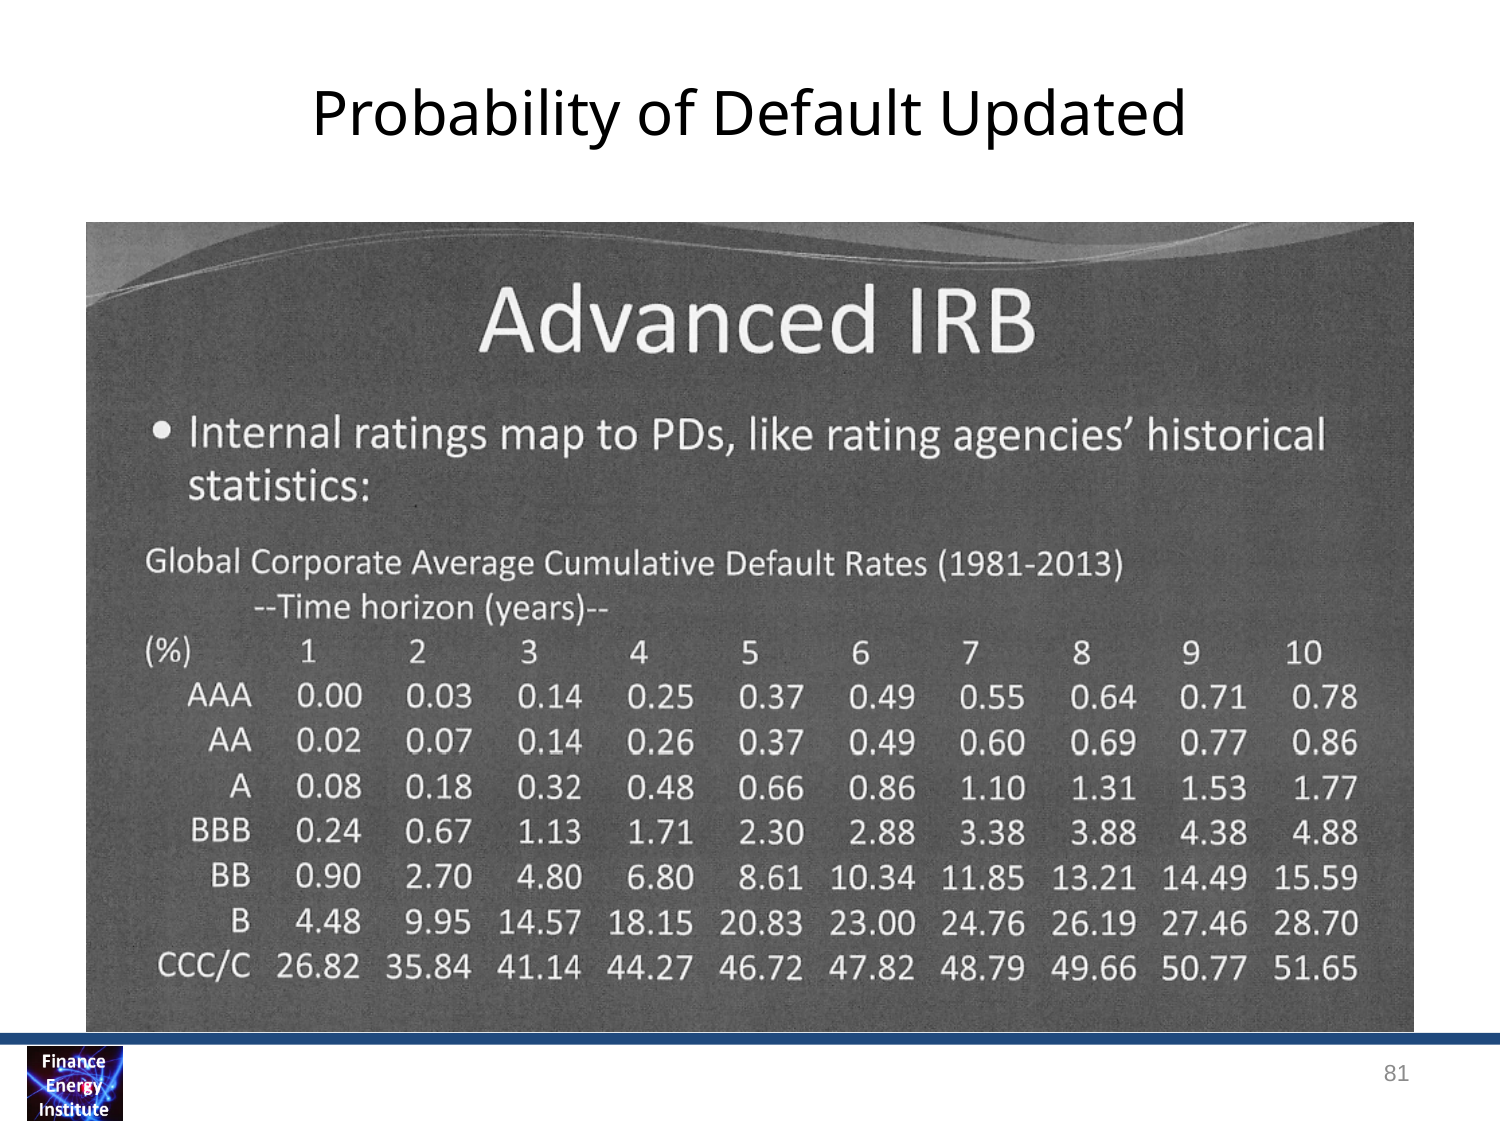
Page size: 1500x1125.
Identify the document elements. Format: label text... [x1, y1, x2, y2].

slide_number 81 [1074, 1042, 1425, 1103]
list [86, 222, 1414, 1032]
title Probability of Default Updated [70, 56, 1430, 164]
picture [27, 1046, 123, 1121]
